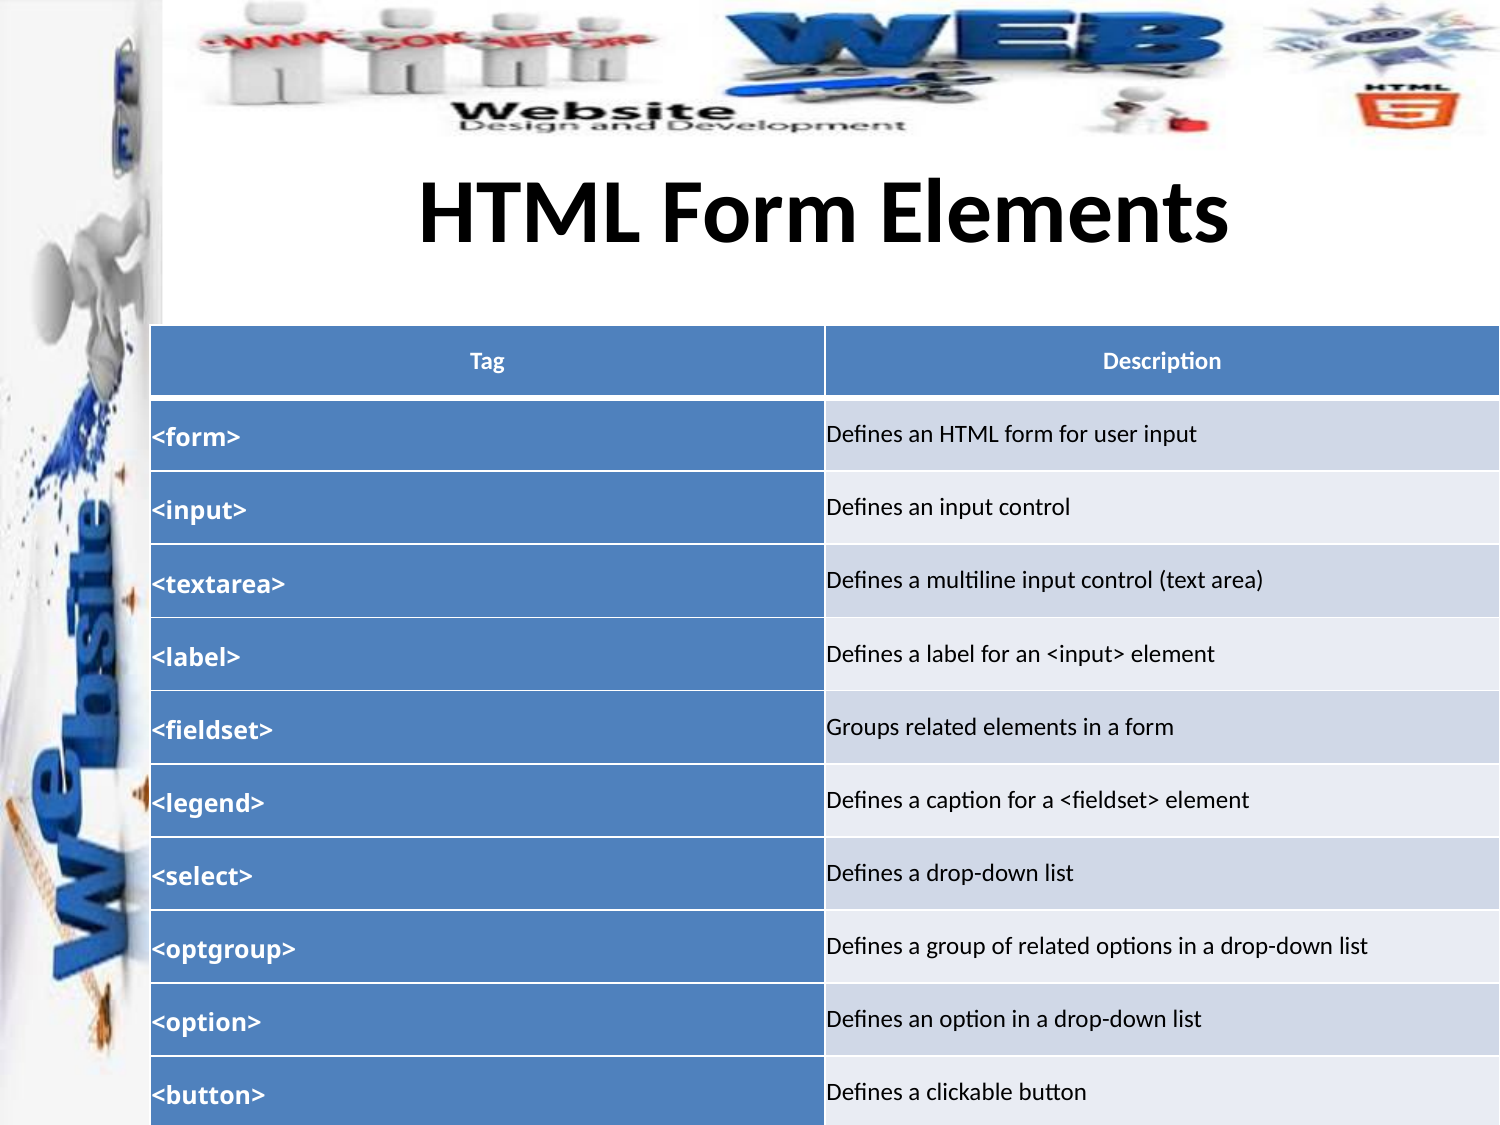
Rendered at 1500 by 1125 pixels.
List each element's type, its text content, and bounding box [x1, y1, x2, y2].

table_cell <input> [151, 472, 824, 543]
table_cell Defines an option in a drop-down list [826, 984, 1499, 1055]
table_cell Defines a clickable button [826, 1057, 1499, 1125]
table_cell Defines a caption for a <fieldset> element [826, 765, 1499, 836]
table_cell <button> [151, 1057, 824, 1125]
table_cell <label> [151, 618, 824, 690]
table_cell <option> [151, 984, 824, 1055]
picture [0, 0, 1500, 1125]
table_cell Defines a group of related options in a drop-down list [826, 911, 1499, 982]
table_cell Defines a multiline input control (text area) [826, 545, 1499, 617]
table_cell Defines a drop-down list [826, 838, 1499, 909]
table_cell <select> [151, 838, 824, 909]
table_cell <form> [151, 401, 824, 470]
table_cell <legend> [151, 765, 824, 836]
table_cell <optgroup> [151, 911, 824, 982]
table_cell <textarea> [151, 545, 824, 617]
title HTML Form Elements [150, 112, 1500, 300]
table_cell Groups related elements in a form [826, 691, 1499, 763]
table_cell Defines an input control [826, 472, 1499, 543]
table_cell Defines an HTML form for user input [826, 401, 1499, 470]
table_header Tag [151, 326, 824, 395]
table_header Description [826, 326, 1499, 395]
table_cell Defines a label for an <input> element [826, 618, 1499, 690]
table_cell <fieldset> [151, 691, 824, 763]
